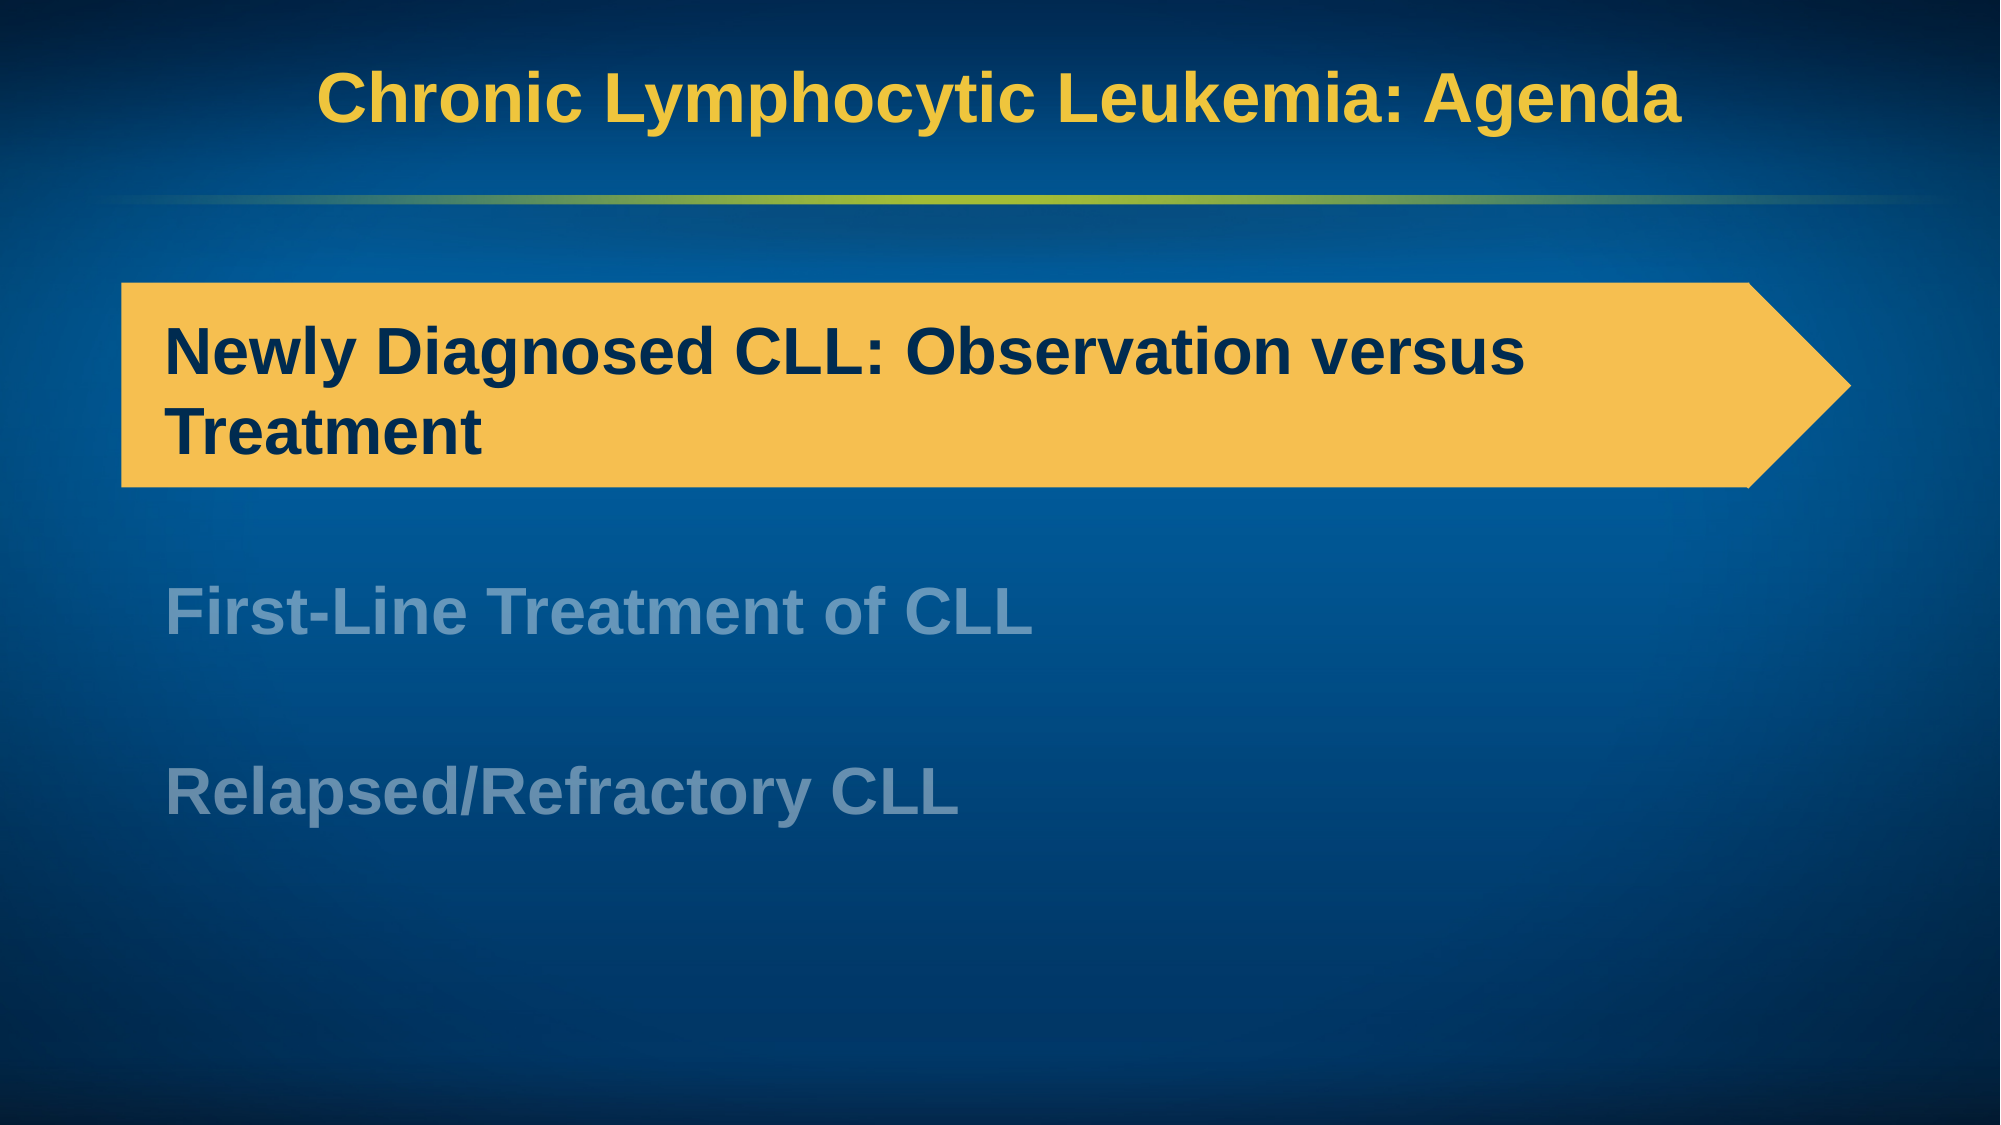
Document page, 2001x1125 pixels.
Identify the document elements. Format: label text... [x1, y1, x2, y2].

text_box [121, 282, 1822, 488]
text_box Newly Diagnosed CLL: Observation versus Treatment First-Line Treatment of CLL Relapsed/Refractory CLL [150, 300, 1850, 988]
title Chronic Lymphocytic Leukemia: Agenda [99, 0, 1900, 188]
picture [0, 0, 2000, 1125]
